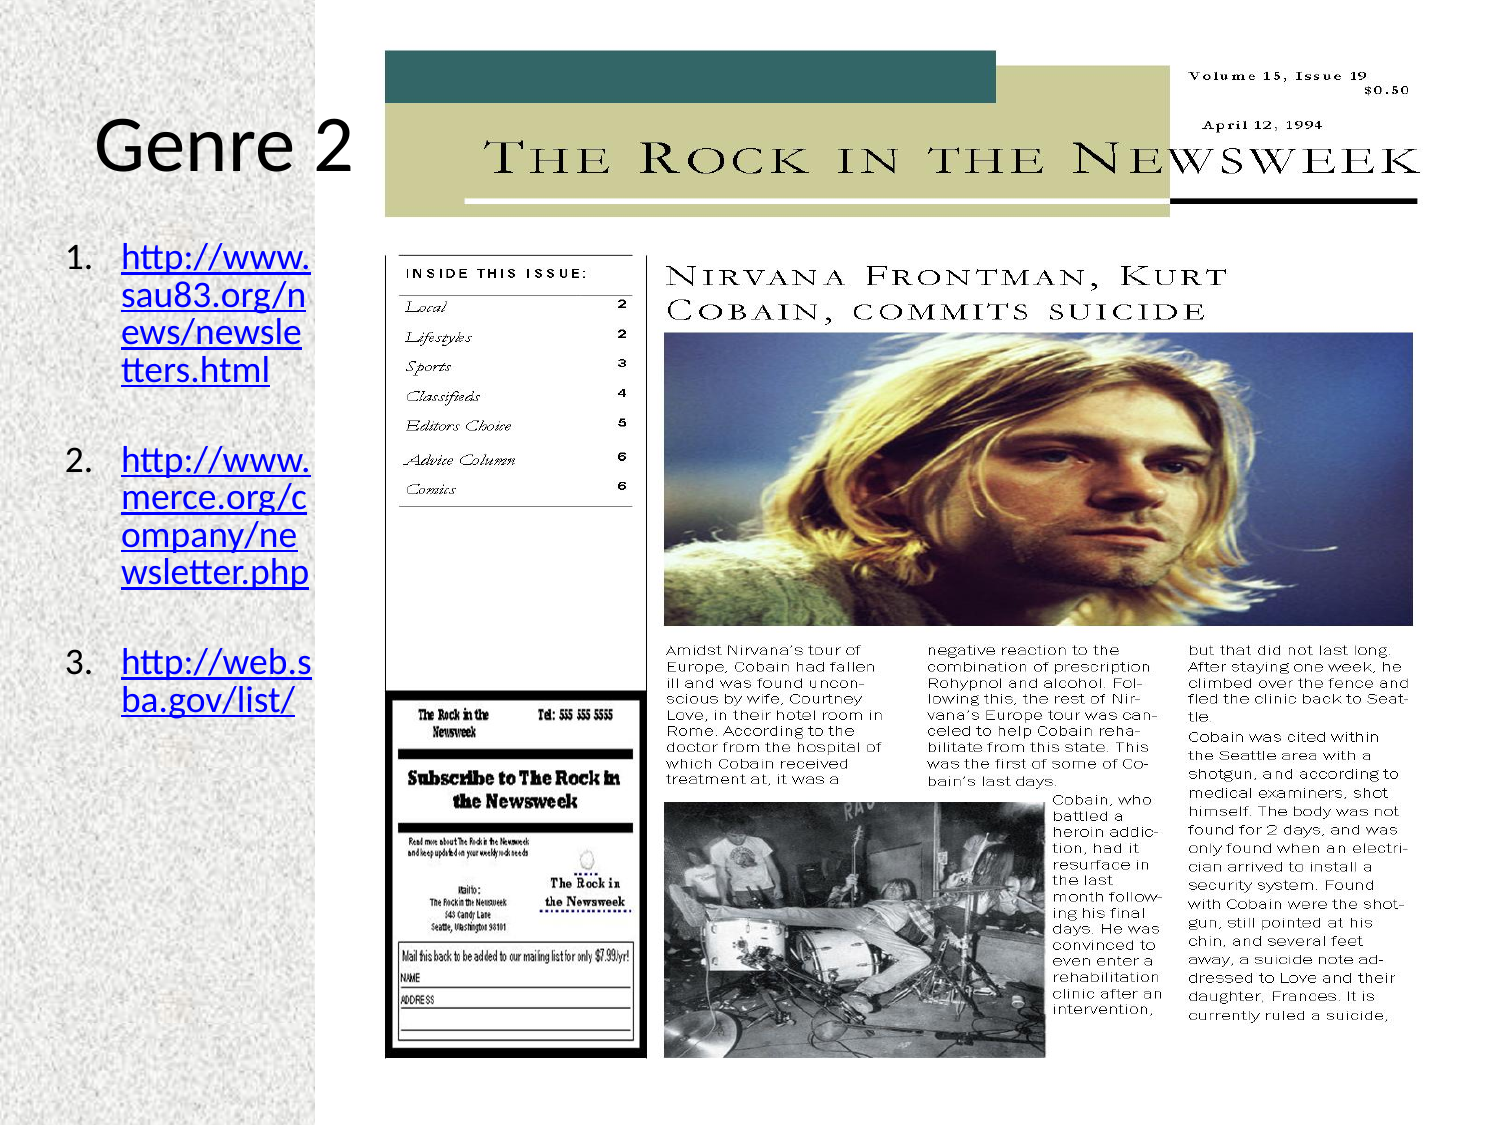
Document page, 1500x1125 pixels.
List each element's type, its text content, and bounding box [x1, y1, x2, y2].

title Genre 2 [75, 45, 309, 224]
text_box http://www.sau83.org/news/newsletters.html http://www.merce.org/company/newsletter.php http://web.sba.gov/list/ [49, 224, 309, 510]
picture [0, 0, 1500, 1125]
